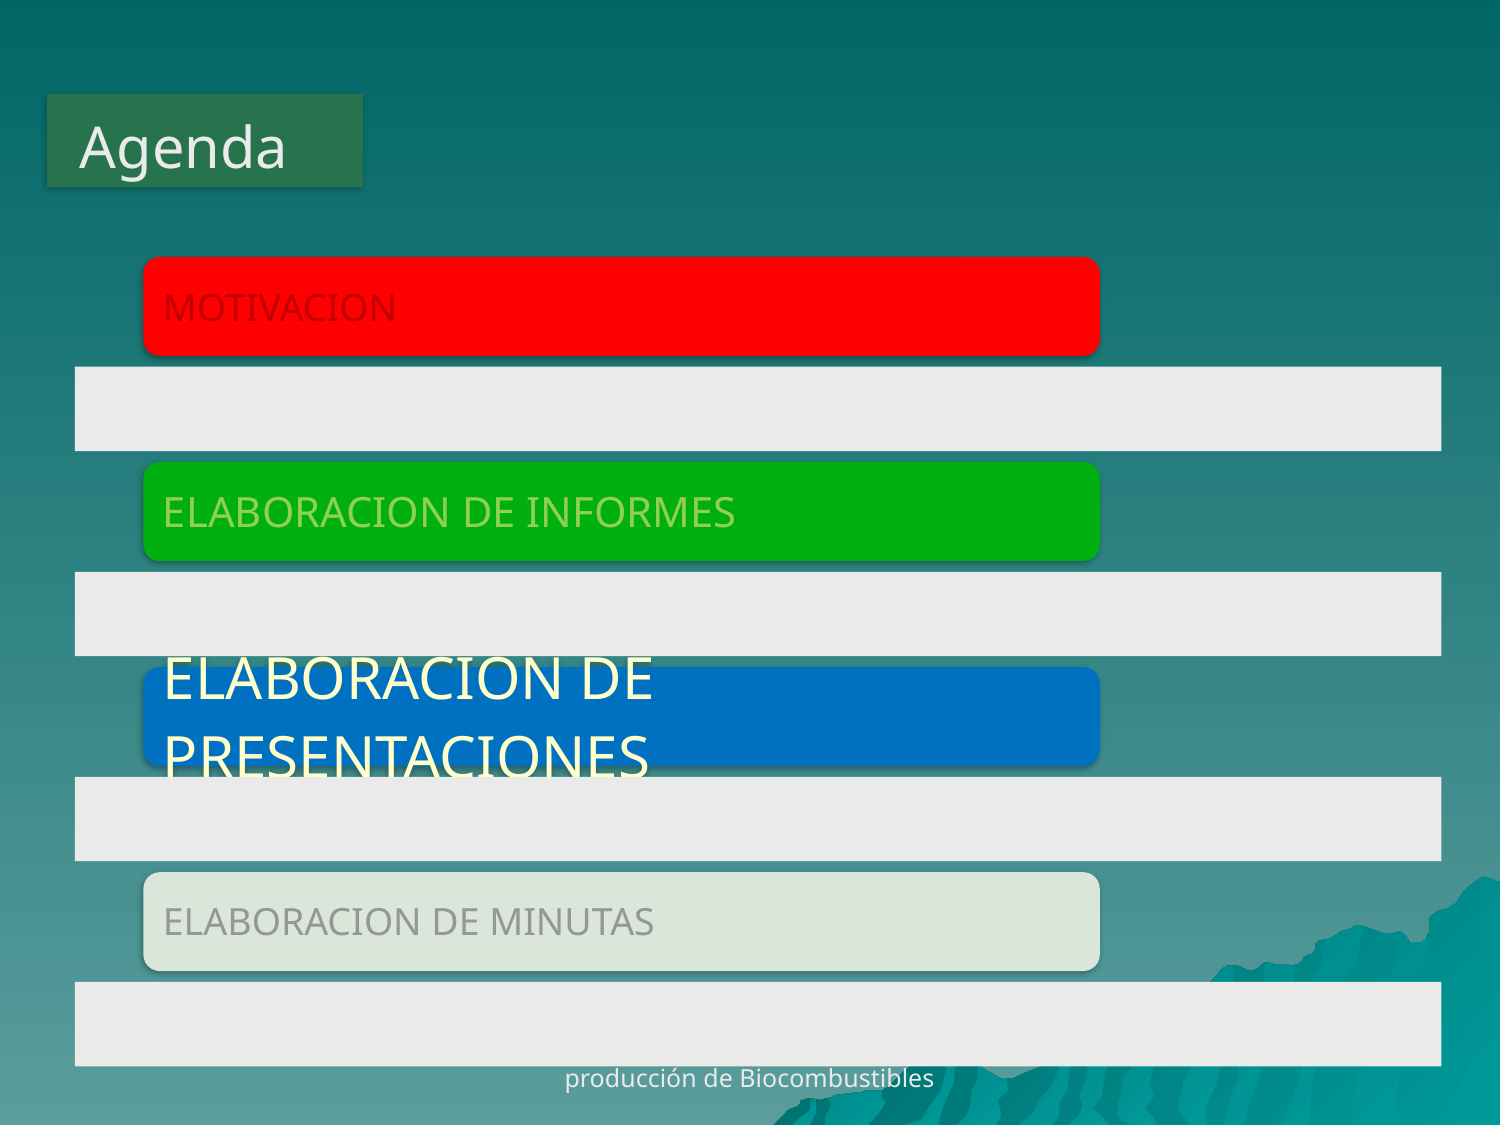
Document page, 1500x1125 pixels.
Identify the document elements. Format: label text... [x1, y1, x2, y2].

footer Diseño de procesos para la producción de Biocombustibles [512, 1074, 988, 1101]
text_box Agenda [46, 93, 364, 188]
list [74, 245, 1442, 1067]
